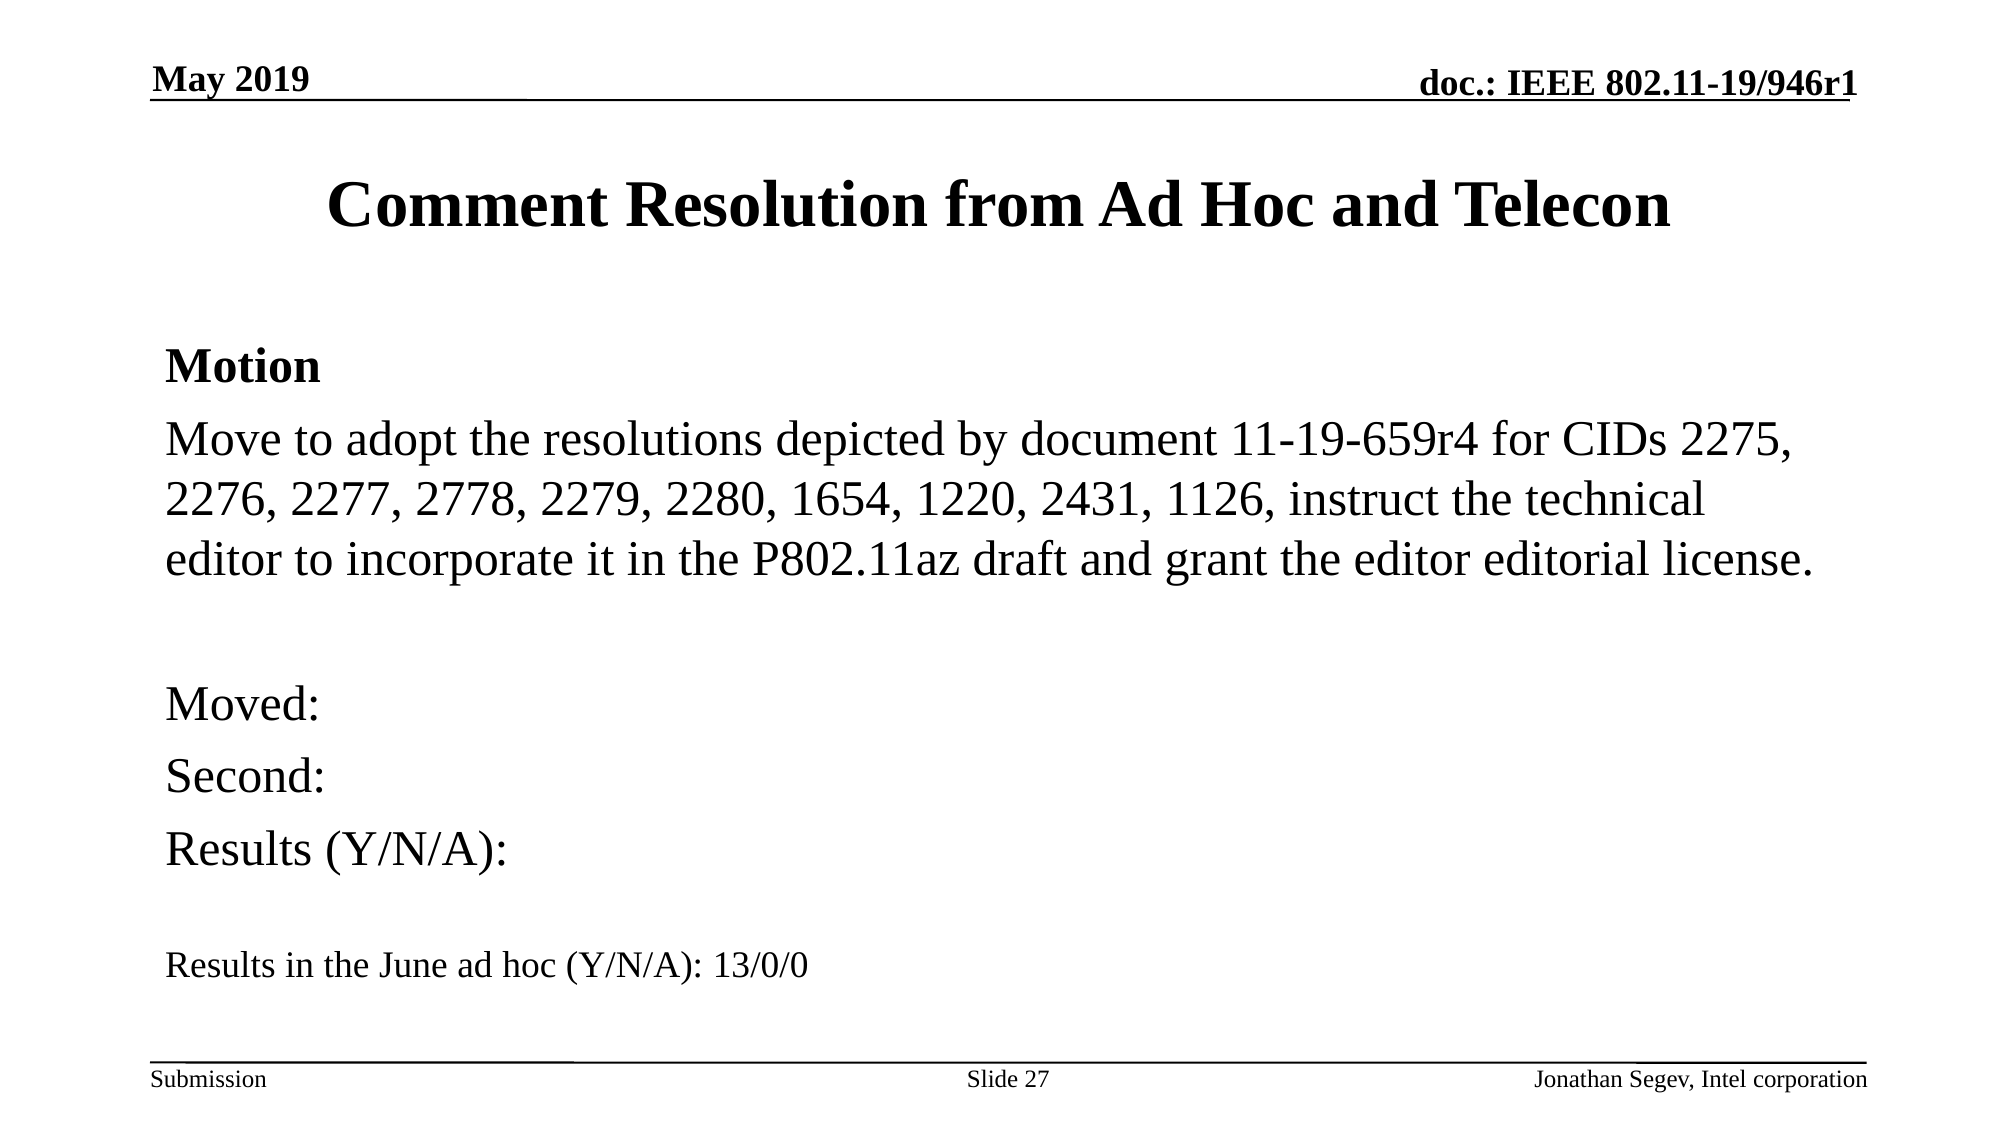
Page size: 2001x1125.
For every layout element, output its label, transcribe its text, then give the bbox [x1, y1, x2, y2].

footer Jonathan Segev, Intel corporation [1171, 1061, 1869, 1093]
title Comment Resolution from Ad Hoc and Telecon [149, 112, 1850, 288]
slide_number Slide 27 [950, 1061, 1067, 1123]
list Motion Move to adopt the resolutions depicted by document 11-19-659r4 for CIDs 2275, 2276, 2277, 2778, 2279, 2280, 1654, 1220, 2431, 1126, instruct the technical editor to incorporate it in the P802.11az draft and grant the editor editorial license. Moved: Second: Results (Y/N/A): Results in the June ad hoc (Y/N/A): 13/0/0 [149, 324, 1850, 1000]
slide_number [152, 54, 563, 100]
